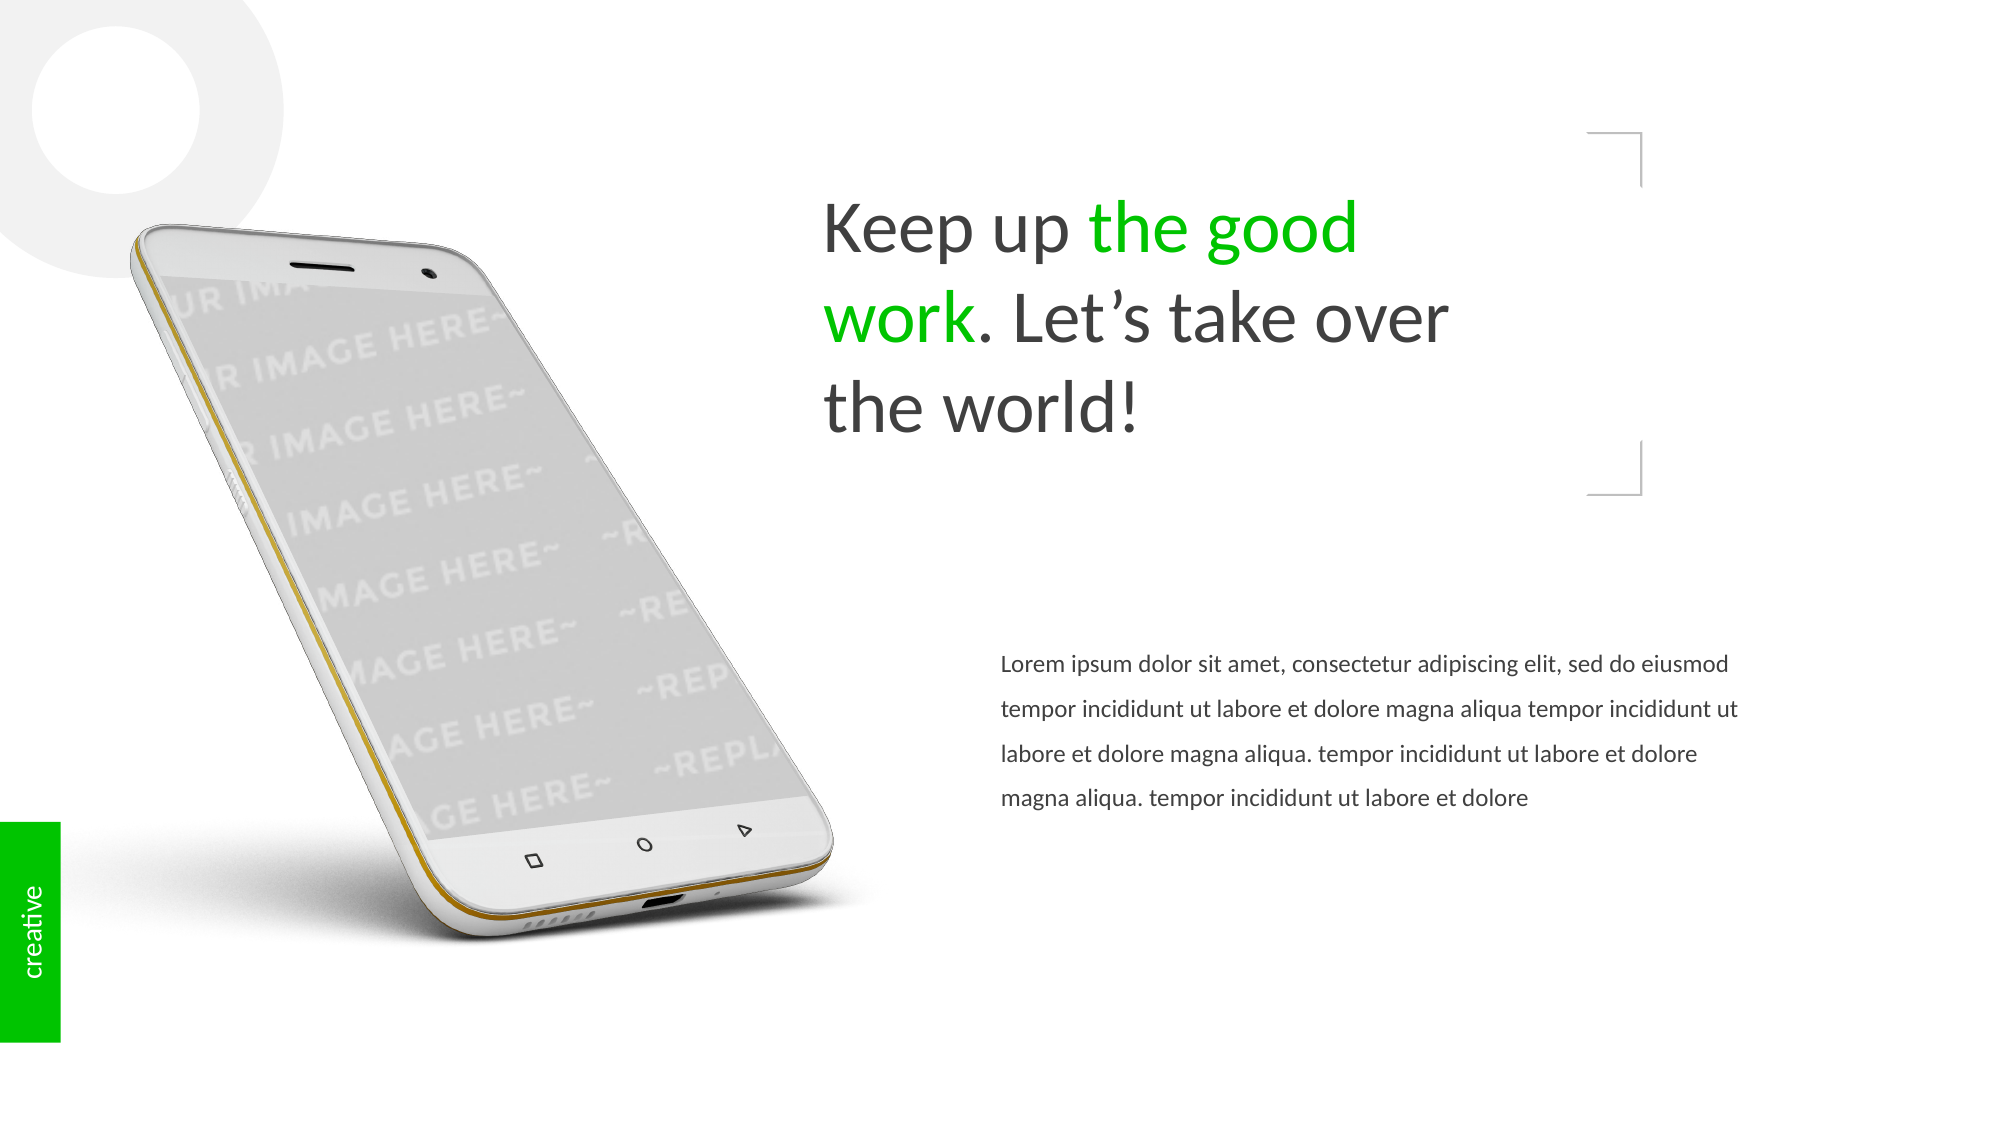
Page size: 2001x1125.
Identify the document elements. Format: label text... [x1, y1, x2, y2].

text_box Keep up the good work. Let’s take over the world! [808, 170, 1492, 455]
text_box Lorem ipsum dolor sit amet, consectetur adipiscing elit, sed do eiusmod tempor incididunt ut labore et dolore magna aliqua tempor incididunt ut labore et dolore magna aliqua. tempor incididunt ut labore et dolore magna aliqua. tempor incididunt ut labore et dolore [986, 624, 1761, 820]
picture [0, 170, 1162, 1099]
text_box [0, 821, 61, 1043]
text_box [1586, 132, 1643, 496]
